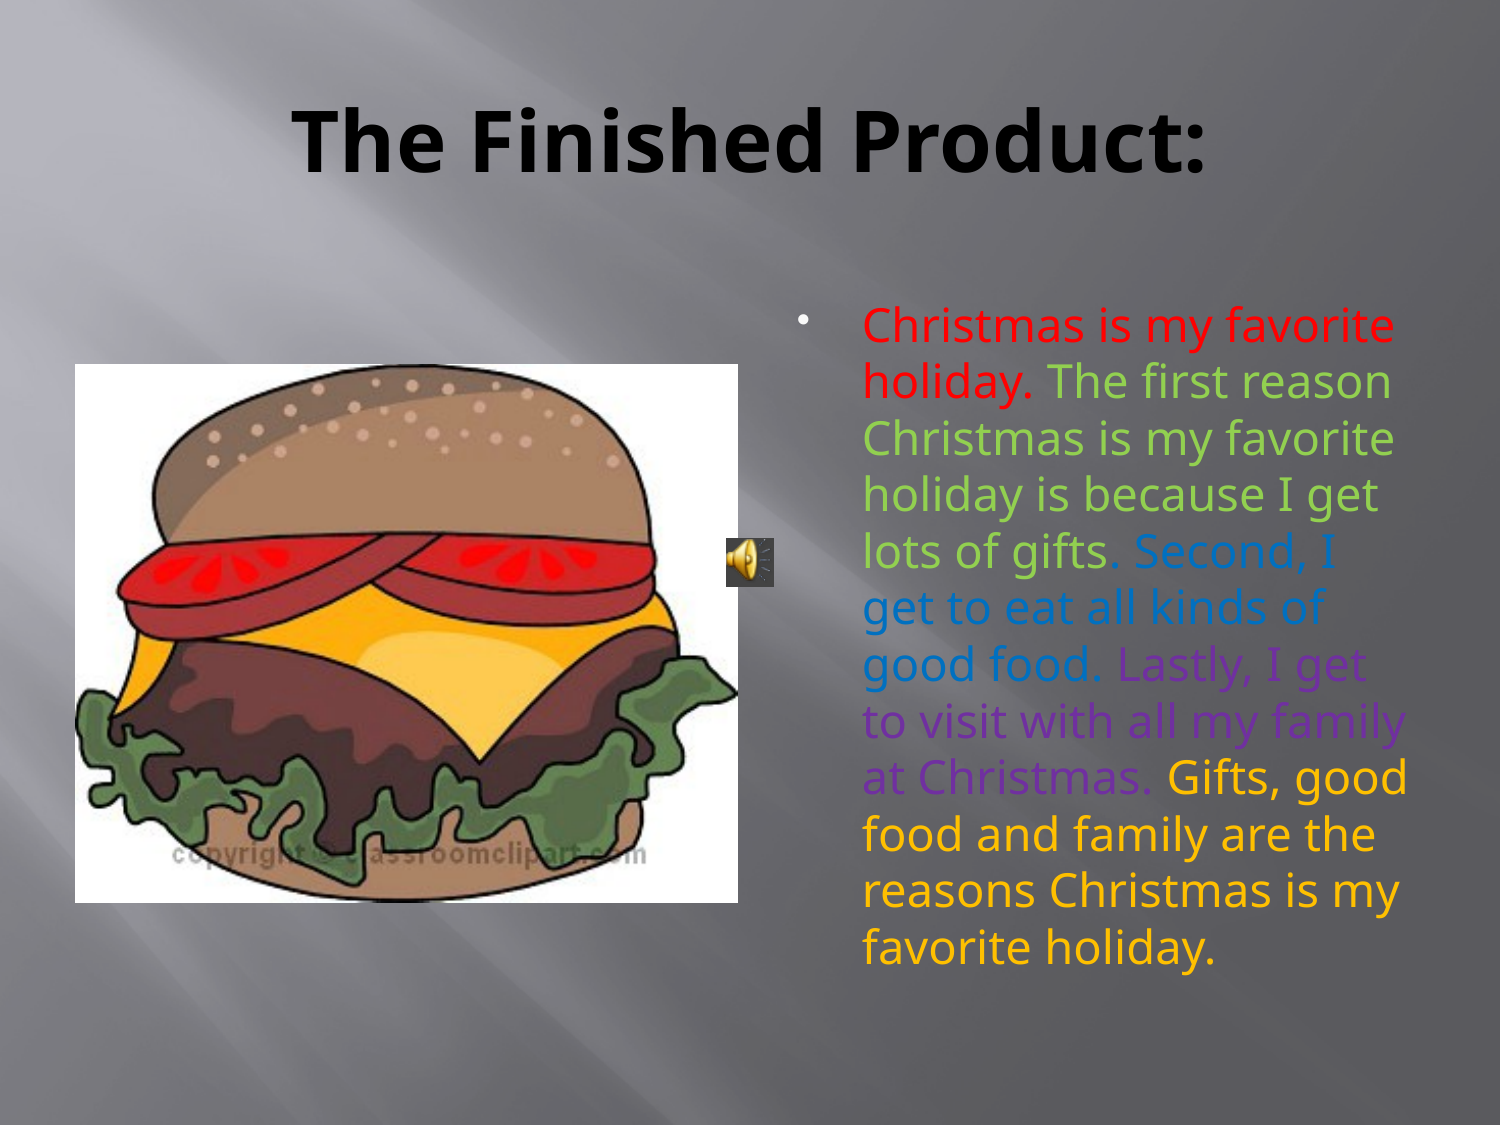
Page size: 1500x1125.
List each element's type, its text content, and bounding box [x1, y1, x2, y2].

picture [724, 537, 776, 588]
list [74, 364, 738, 904]
list Christmas is my favorite holiday. The first reason Christmas is my favorite holiday is because I get lots of gifts. Second, I get to eat all kinds of good food. Lastly, I get to visit with all my family at Christmas. Gifts, good food and family are the reasons Christmas is my favorite holiday. [762, 287, 1425, 1030]
title The Finished Product: [75, 45, 1425, 233]
